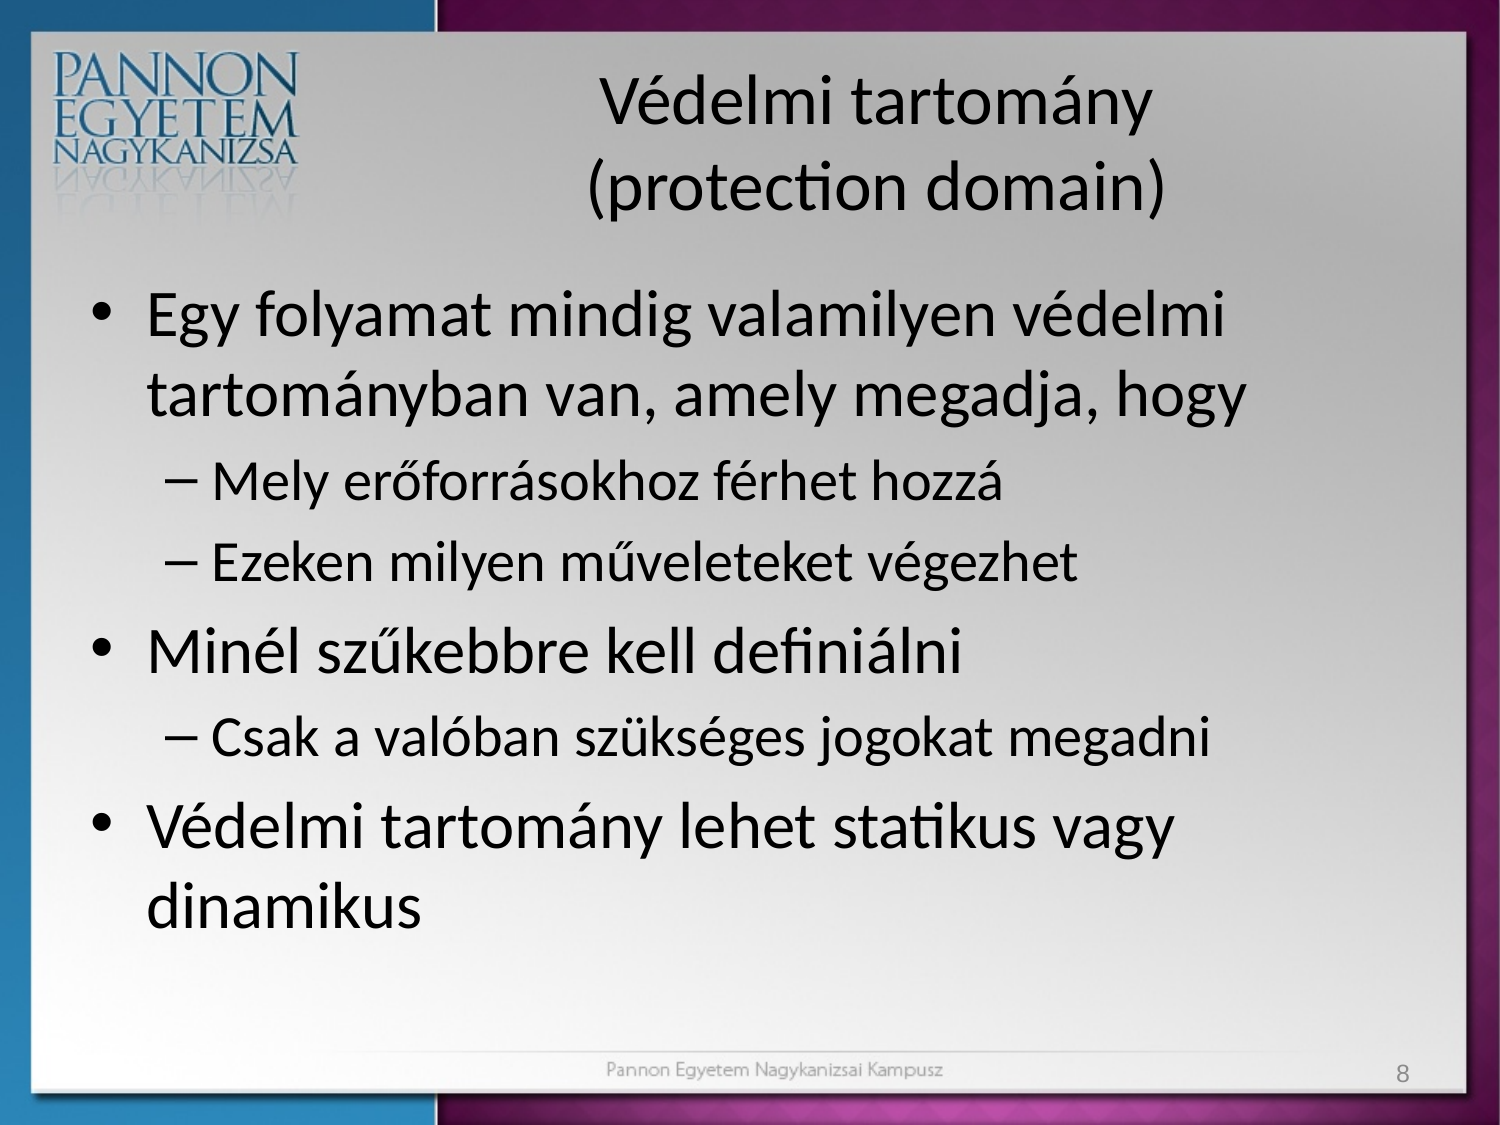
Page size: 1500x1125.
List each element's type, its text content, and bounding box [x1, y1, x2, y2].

title Védelmi tartomány (protection domain) [328, 45, 1425, 233]
slide_number 8 [1074, 1042, 1425, 1103]
picture [0, 0, 1500, 1125]
list Egy folyamat mindig valamilyen védelmi tartományban van, amely megadja, hogy Mely erőforrásokhoz férhet hozzá Ezeken milyen műveleteket végezhet Minél szűkebbre kell definiálni Csak a valóban szükséges jogokat megadni Védelmi tartomány lehet statikus vagy dinamikus [75, 262, 1425, 1038]
